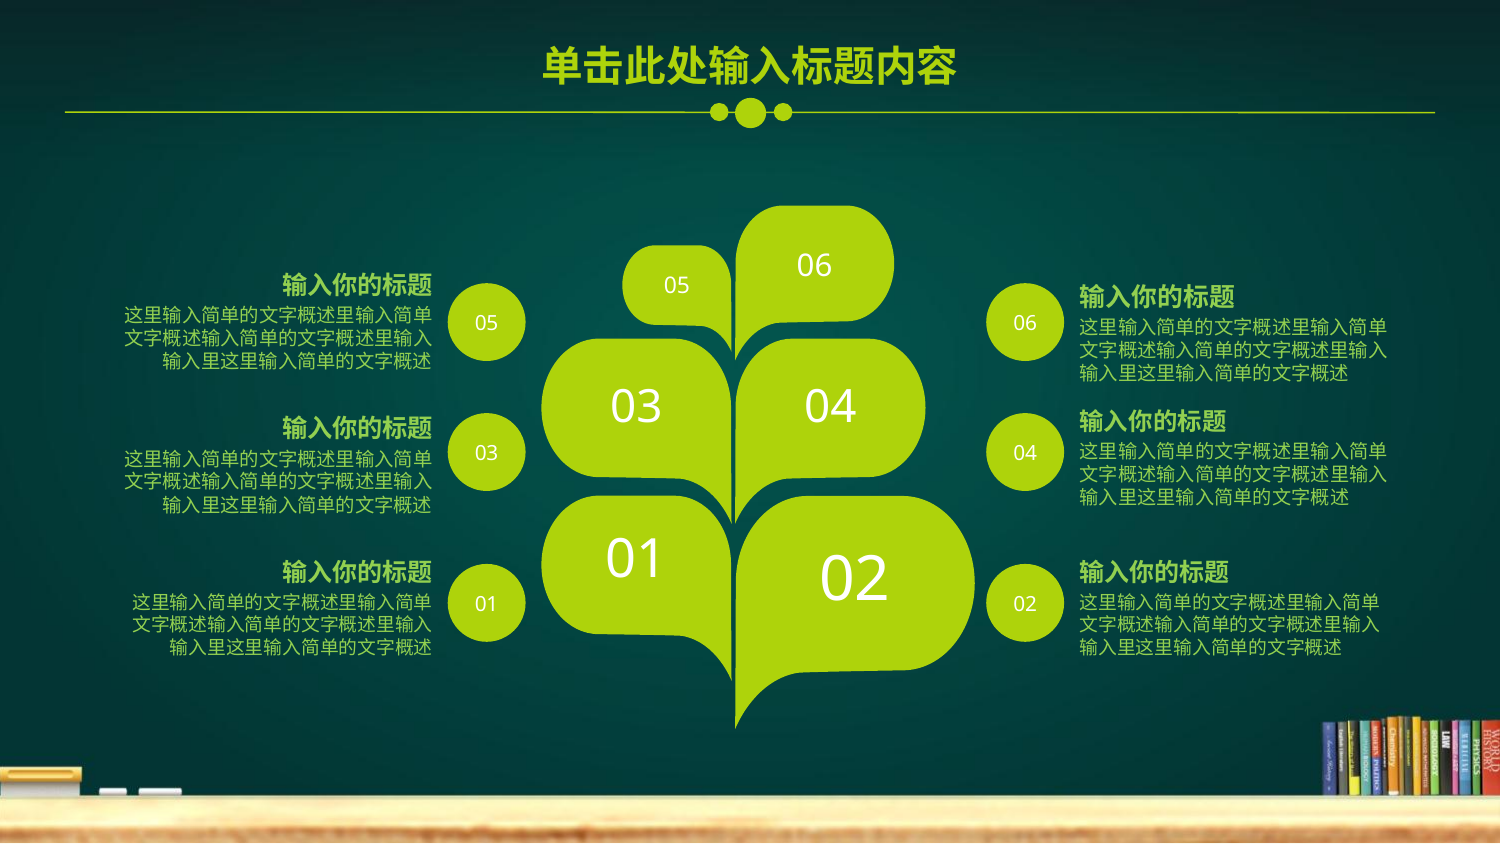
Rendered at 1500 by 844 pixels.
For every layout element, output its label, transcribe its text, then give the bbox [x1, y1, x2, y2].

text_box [111, 263, 526, 381]
text_box 04 [735, 338, 926, 524]
text_box 05 [622, 245, 732, 352]
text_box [985, 550, 1405, 669]
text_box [111, 550, 526, 669]
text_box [111, 406, 526, 525]
text_box 01 [541, 495, 732, 681]
text_box 06 [735, 205, 895, 361]
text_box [985, 274, 1402, 392]
picture [0, 0, 1500, 844]
text_box 03 [541, 338, 732, 524]
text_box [985, 400, 1402, 518]
text_box 单击此处输入标题内容 [526, 32, 974, 97]
text_box 02 [735, 495, 975, 729]
